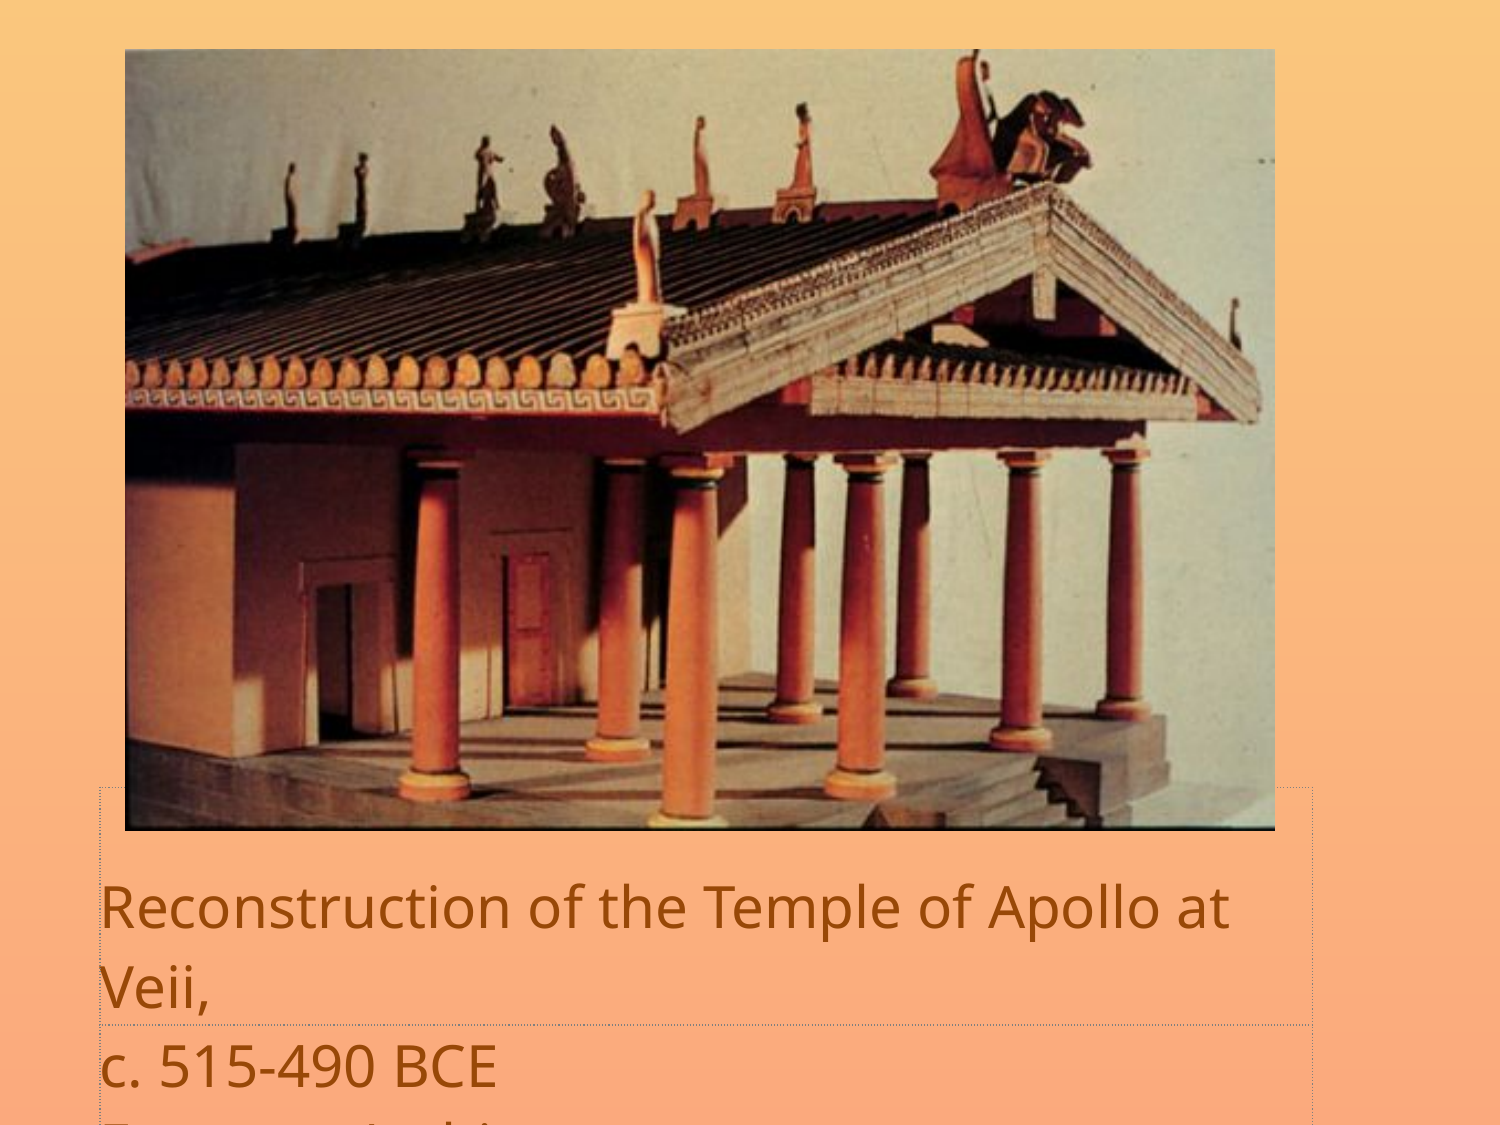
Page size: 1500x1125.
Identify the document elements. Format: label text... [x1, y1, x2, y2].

picture [124, 49, 1276, 831]
table_header Reconstruction of the Temple of Apollo at Veii, [100, 788, 1312, 1025]
table_cell c. 515-490 BCE Etruscan Architecture [100, 1025, 1312, 1125]
